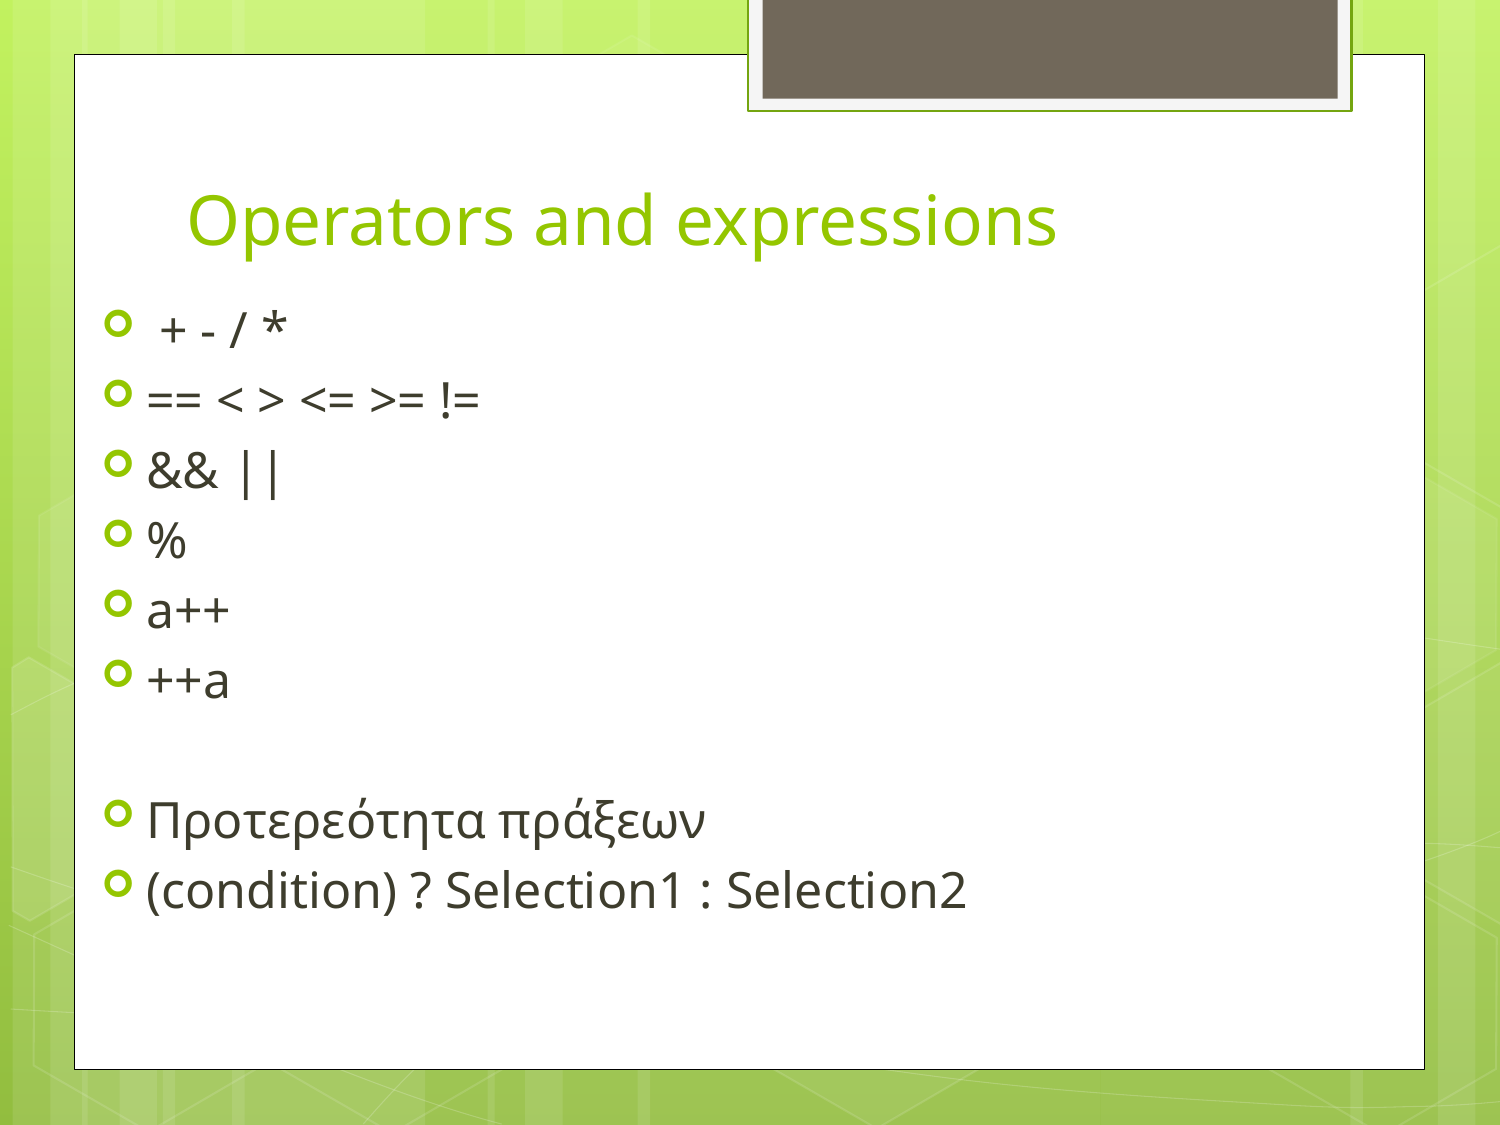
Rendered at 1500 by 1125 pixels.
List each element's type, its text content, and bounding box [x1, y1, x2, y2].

list + - / * == < > <= >= != && || % a++ ++a Προτερεότητα πράξεων (condition) ? Selection1 : Selection2 [75, 290, 1425, 1035]
title Operators and expressions [171, 168, 1324, 268]
